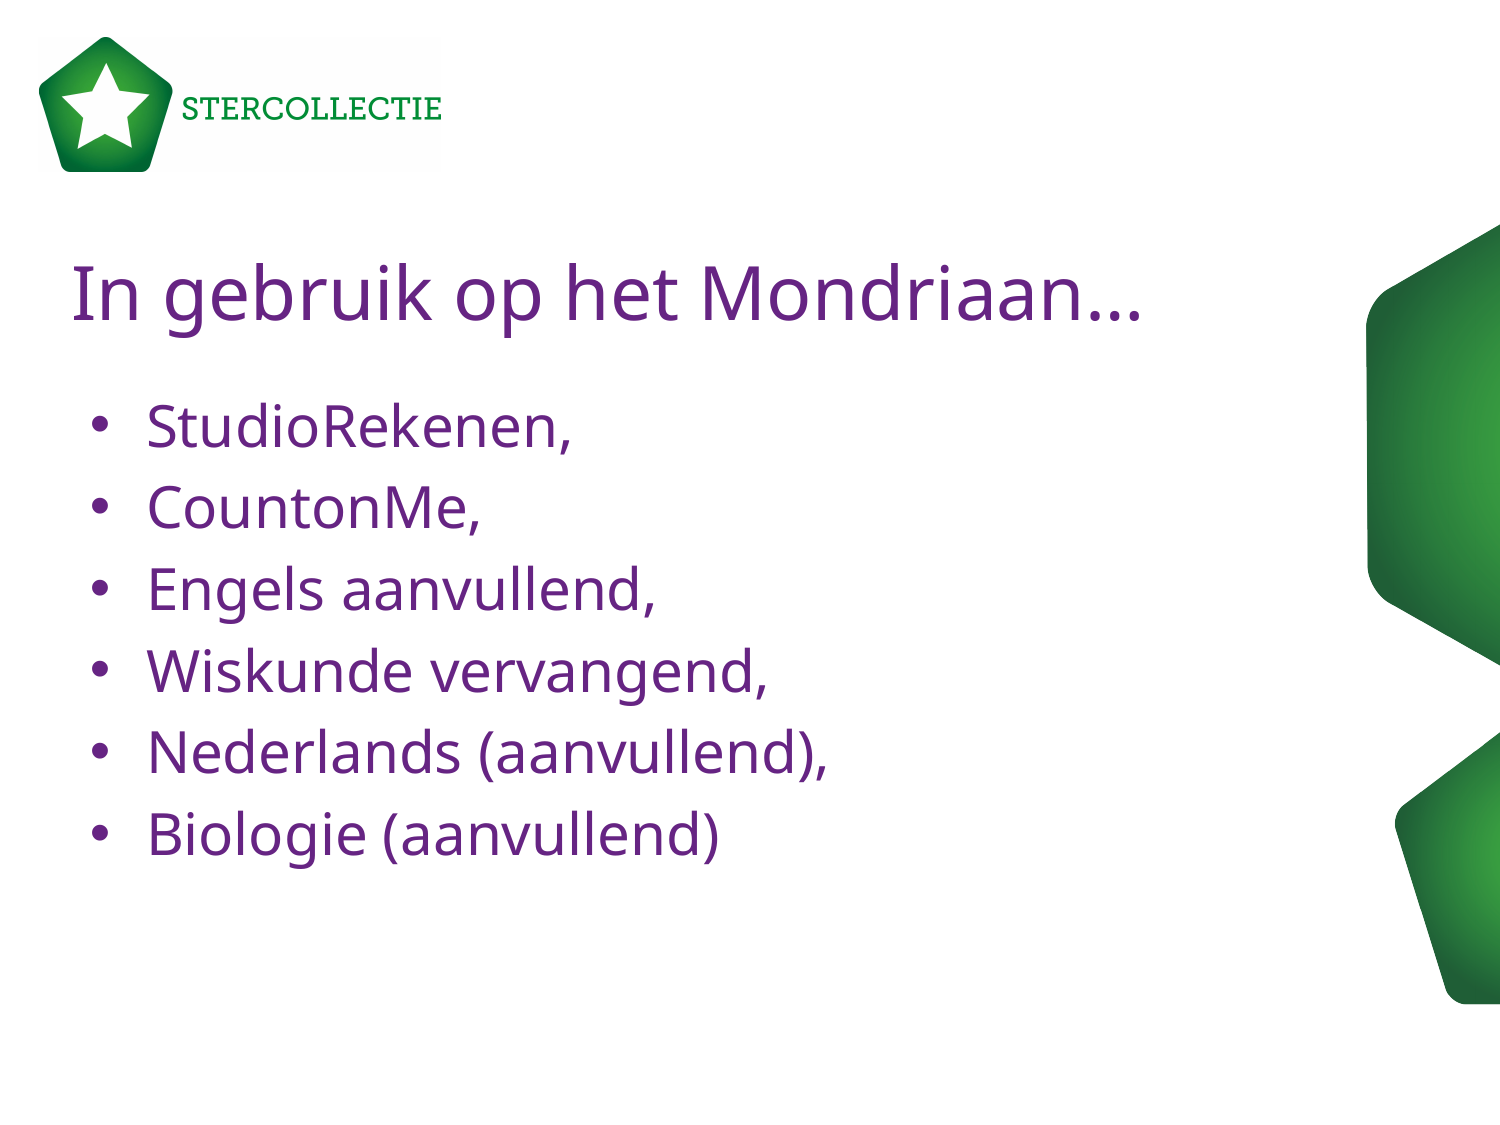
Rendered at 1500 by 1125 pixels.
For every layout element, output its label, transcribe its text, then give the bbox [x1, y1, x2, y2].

list StudioRekenen, CountonMe, Engels aanvullend, Wiskunde vervangend, Nederlands (aanvullend), Biologie (aanvullend) [75, 381, 1237, 1005]
picture [38, 37, 441, 172]
title In gebruik op het Mondriaan… [56, 180, 1338, 401]
picture [1366, 222, 1500, 1005]
